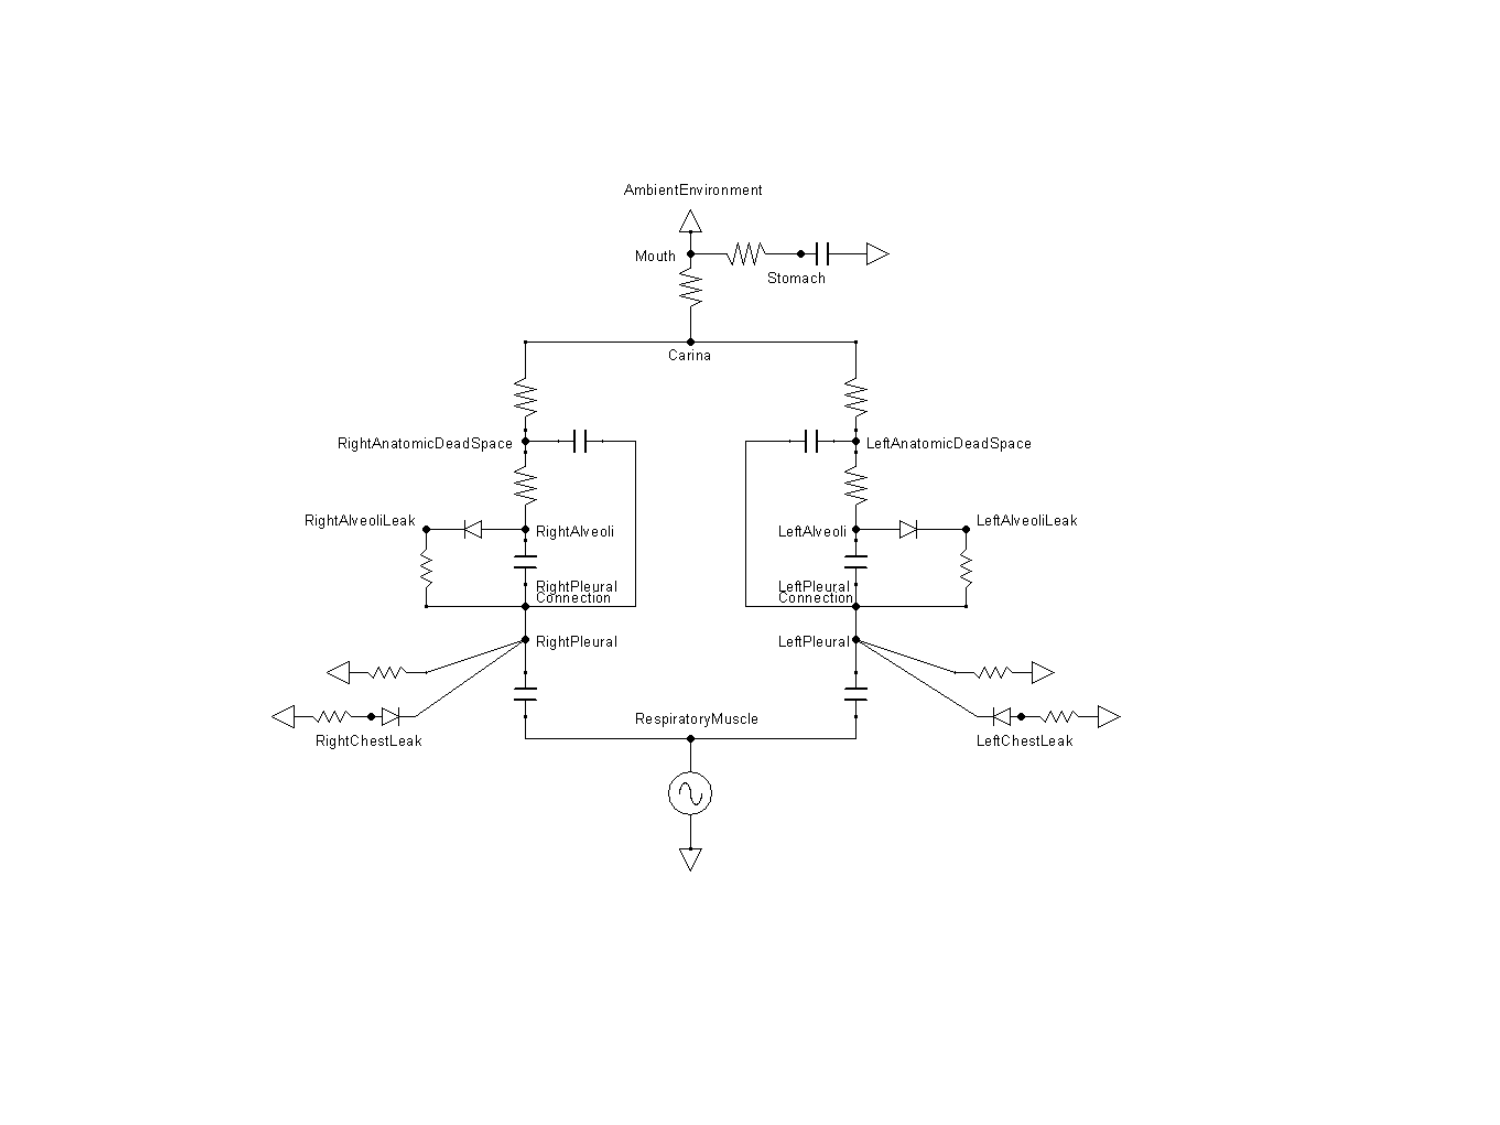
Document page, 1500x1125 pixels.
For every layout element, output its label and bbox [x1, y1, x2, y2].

picture [262, 174, 1131, 885]
